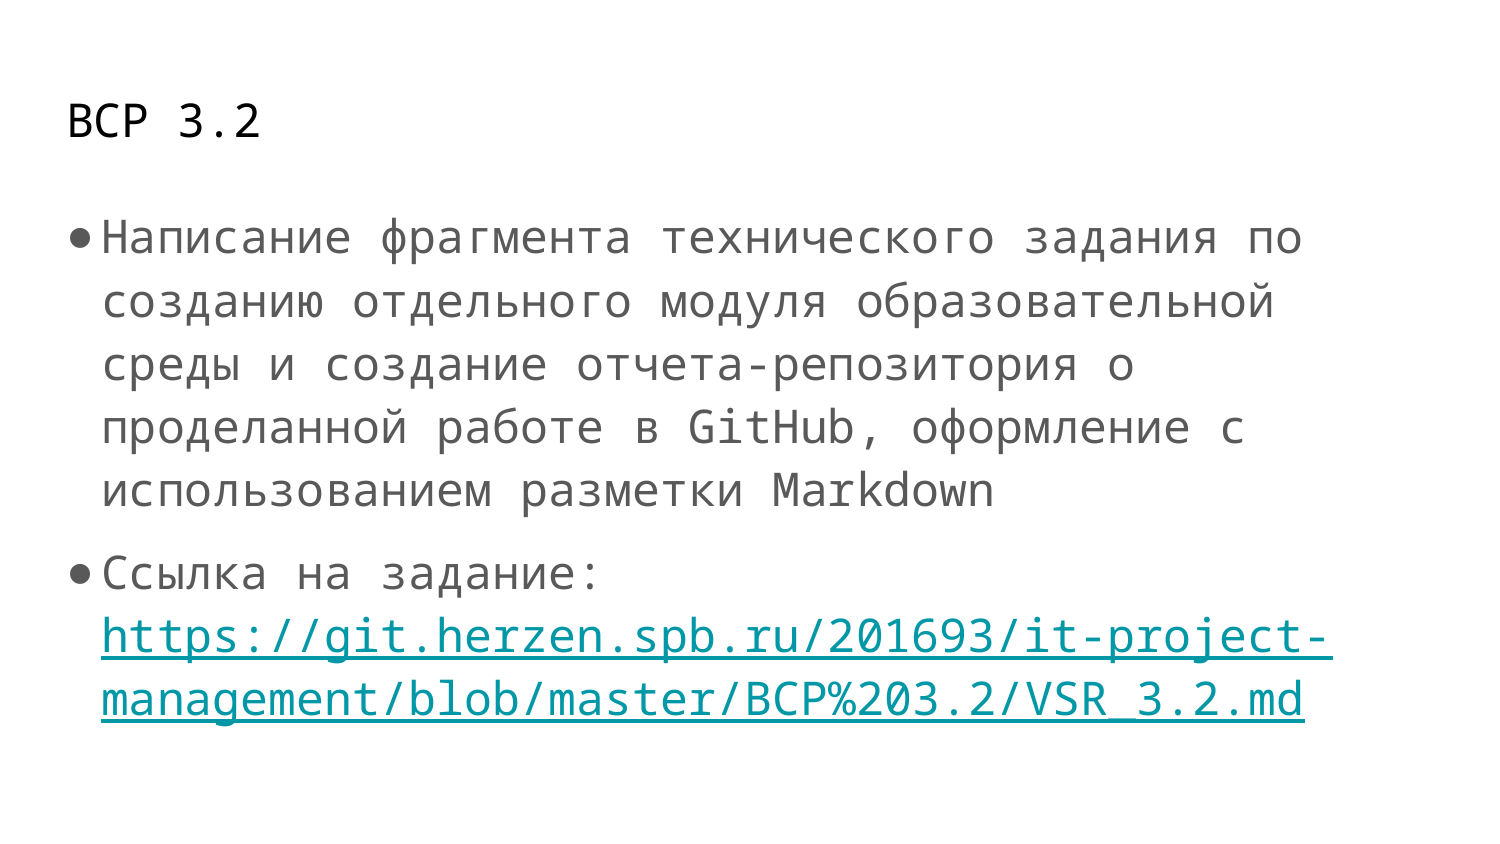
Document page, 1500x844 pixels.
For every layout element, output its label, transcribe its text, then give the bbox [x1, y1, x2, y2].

title ВСР 3.2 [51, 72, 1449, 167]
list Написание фрагмента технического задания по созданию отдельного модуля образовательной среды и создание отчета-репозитория о проделанной работе в GitHub, оформление с использованием разметки Markdown Ссылка на задание: https://git.herzen.spb.ru/201693/it-project-management/blob/master/ВСР%203.2/VSR_3.2.md [51, 189, 1449, 750]
